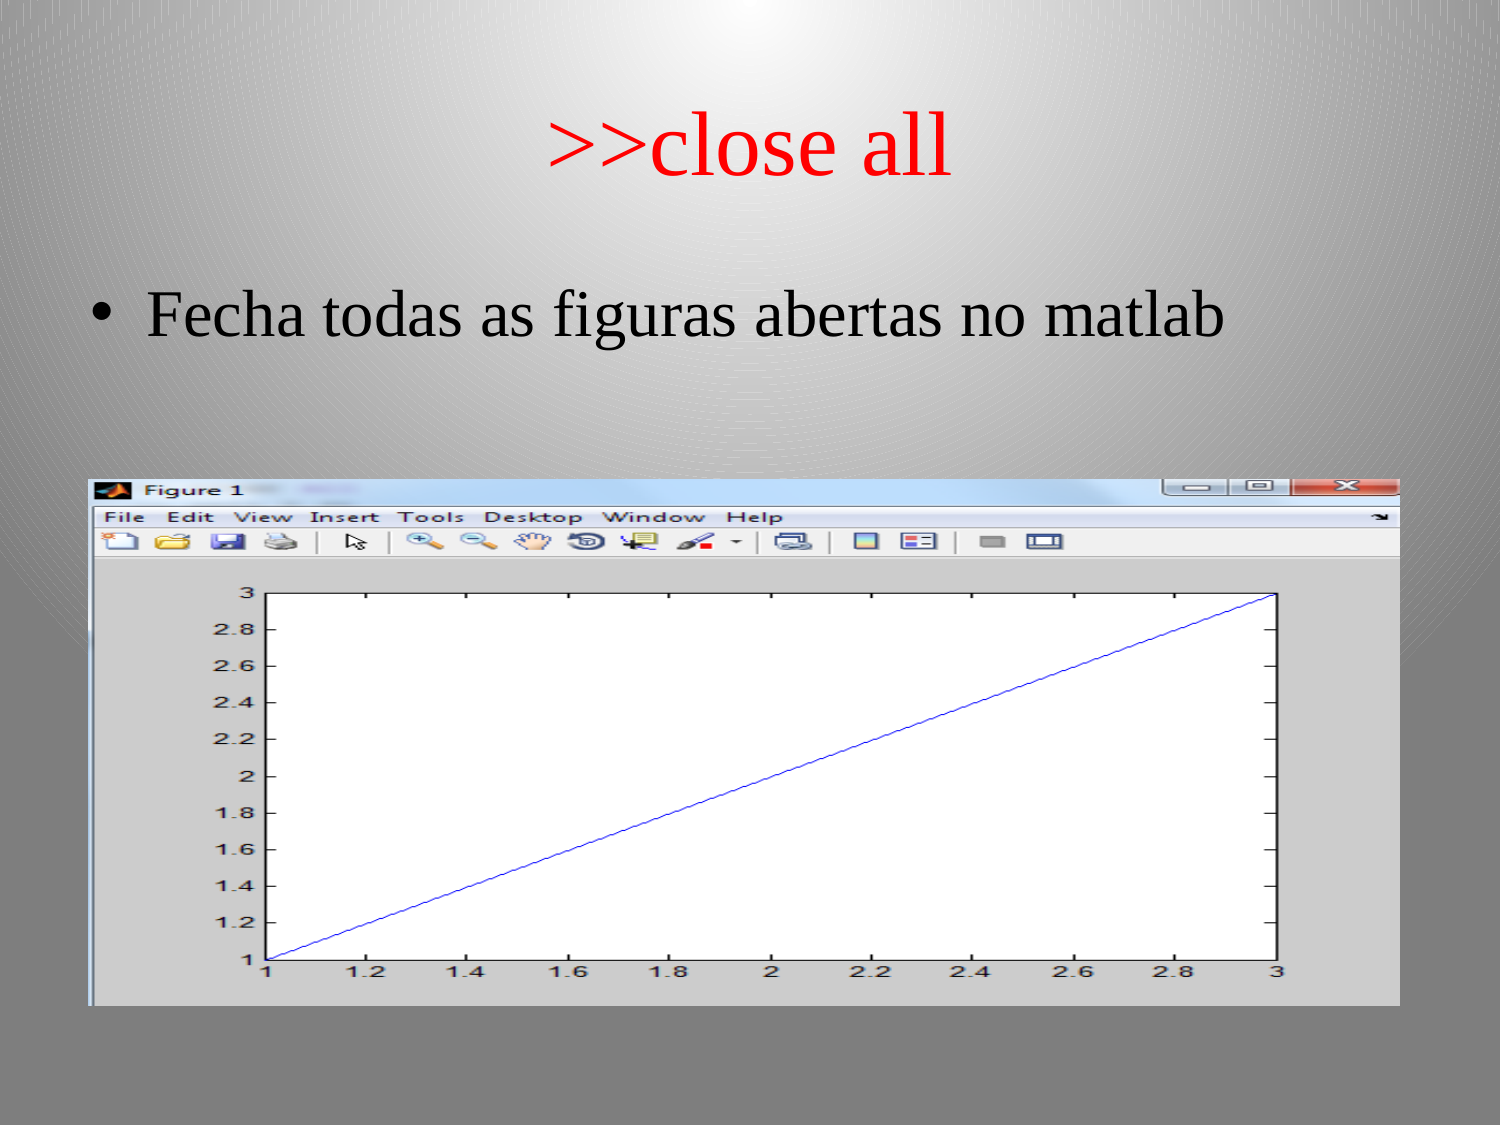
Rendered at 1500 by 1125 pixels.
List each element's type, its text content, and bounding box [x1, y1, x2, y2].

picture [88, 479, 1400, 1006]
list Fecha todas as figuras abertas no matlab [75, 262, 1425, 1005]
title >>close all [75, 45, 1425, 233]
